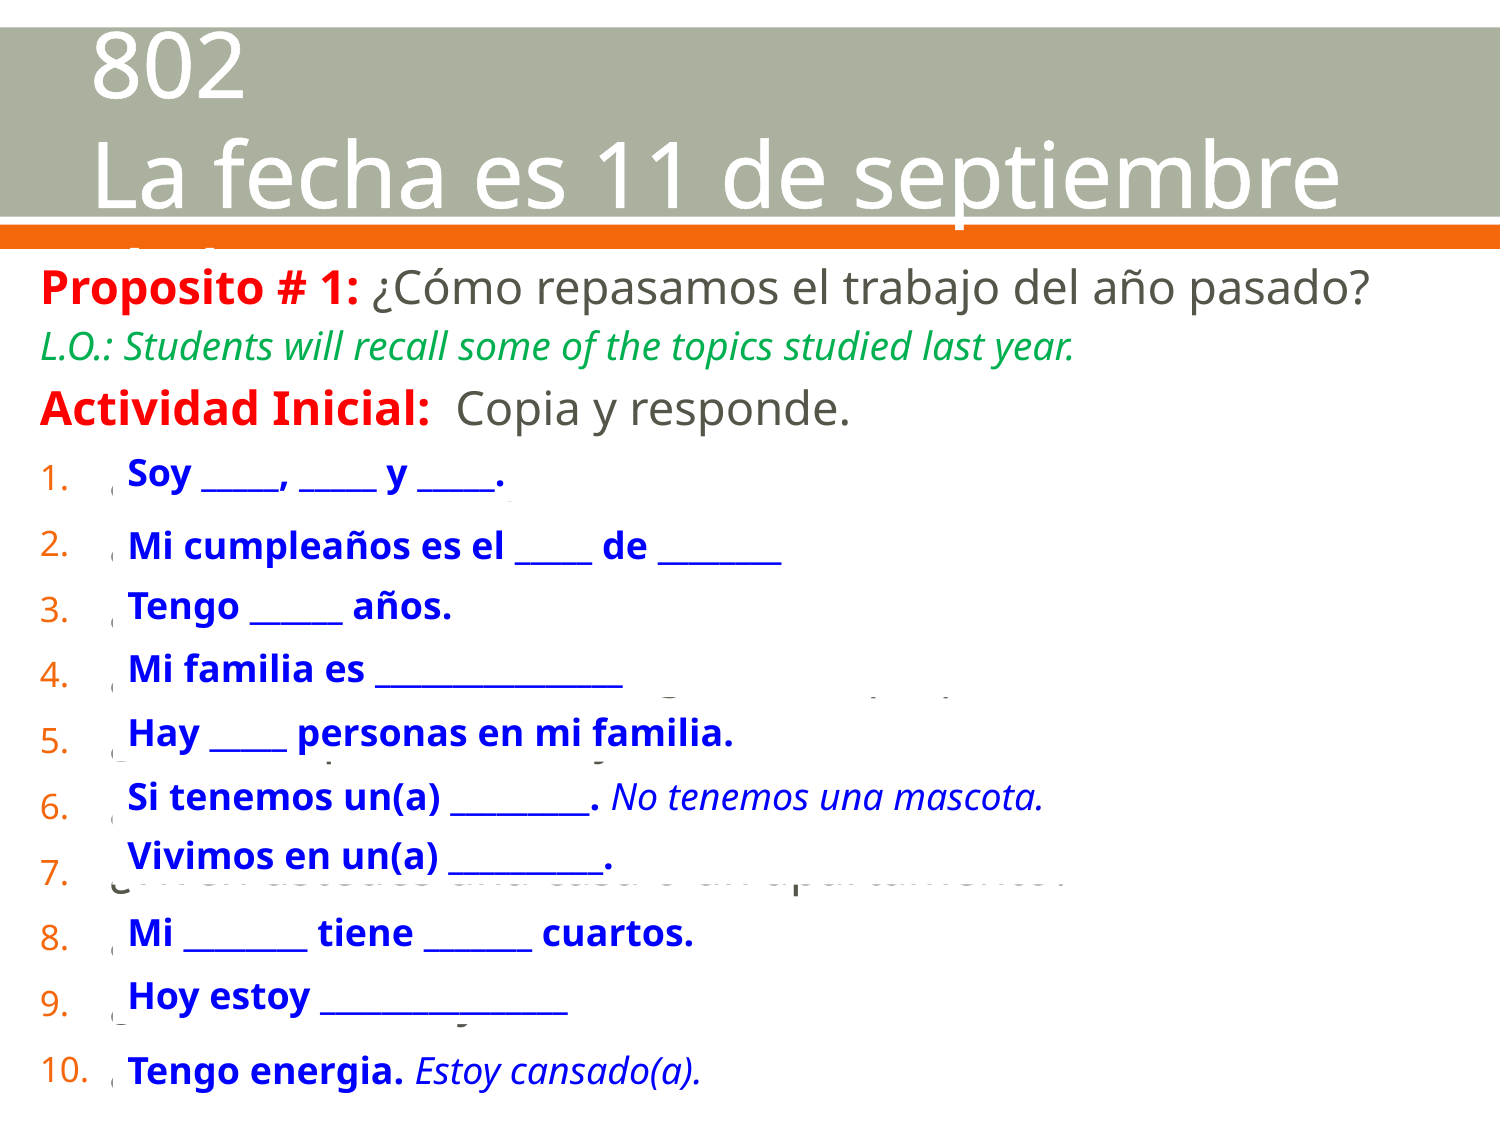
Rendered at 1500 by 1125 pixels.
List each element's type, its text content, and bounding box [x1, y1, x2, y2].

text_box Mi ________ tiene _______ cuartos. [112, 901, 1125, 962]
text_box Tengo ______ años. [112, 574, 763, 635]
list Proposito # 1: ¿Cómo repasamos el trabajo del año pasado? L.O.: Students will recall some of the topics studied last year. Actividad Inicial: Copia y responde. ¿Cómo eres? (3 adjetivos) ¿Cuándo es tu cumpleaños? ¿Cuántos años tienes? ¿Cómo es tu familia? ¿Es grande o pequeña? ¿Cuántas personas hay en tu famlia? ¿Tienen ustedes una mascota? ¿Qué tienen? ¿Viven ustedes una casa o un apartamento? ¿Cuántos cuartos tiene? ¿Cómo estás hoy? ¿Tienes energía o estás cansado(a)? [24, 249, 1438, 1113]
text_box Soy _____, _____ y _____. [112, 441, 763, 502]
text_box Mi familia es ________________ [112, 637, 1125, 698]
title Me llamo_______________ Clase 802 La fecha es 11 de septiembre del 2017 [75, 24, 1425, 208]
text_box Hay _____ personas en mi familia. [112, 701, 1038, 762]
text_box Vivimos en un(a) __________. [112, 824, 1463, 885]
text_box Tengo energia. Estoy cansado(a). [112, 1039, 1125, 1100]
text_box Si tenemos un(a) _________. No tenemos una mascota. [112, 765, 1463, 824]
text_box Mi cumpleaños es el _____ de ________ [112, 514, 1038, 575]
text_box Hoy estoy ________________ [112, 964, 1125, 1025]
